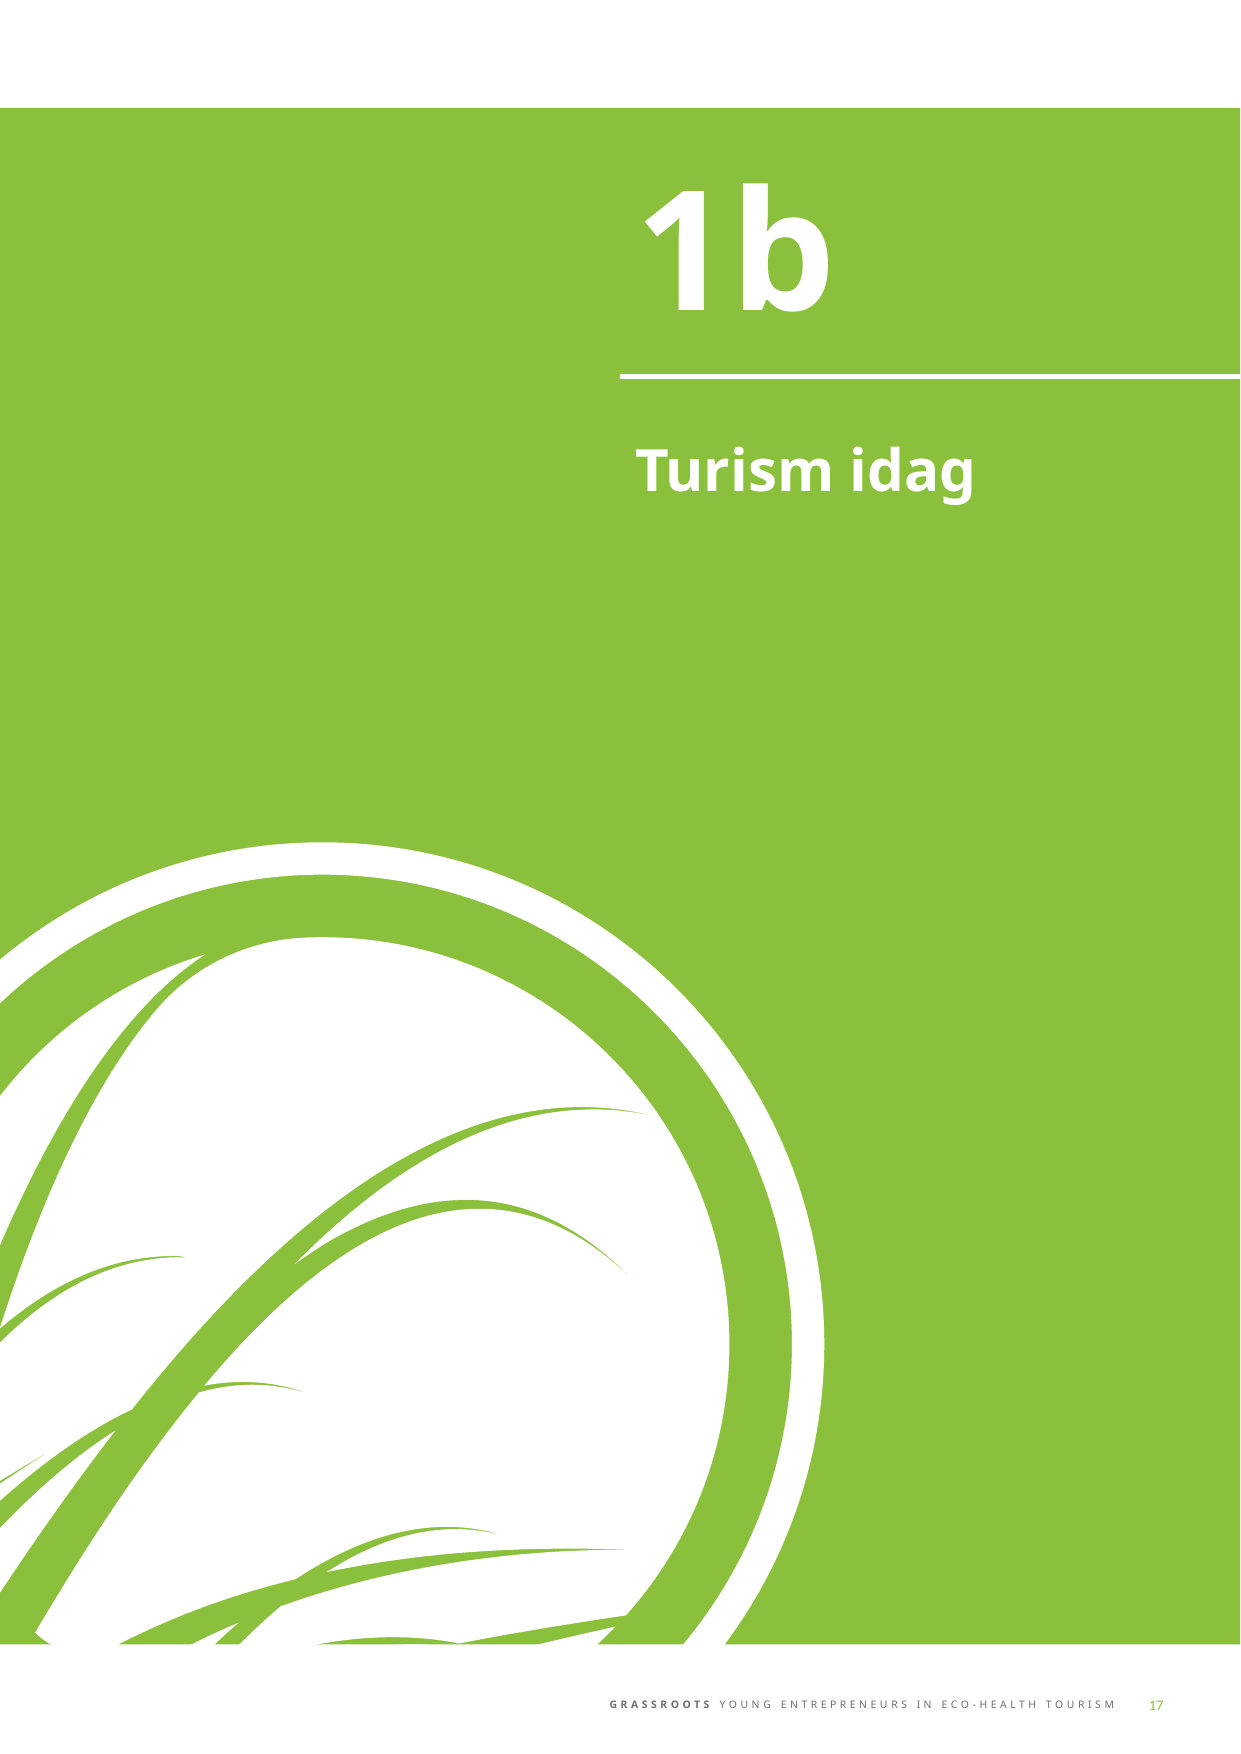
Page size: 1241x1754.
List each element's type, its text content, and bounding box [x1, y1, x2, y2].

list 1b [620, 136, 941, 425]
slide_number 17 [1125, 1666, 1187, 1743]
list Turism idag [620, 425, 1153, 754]
